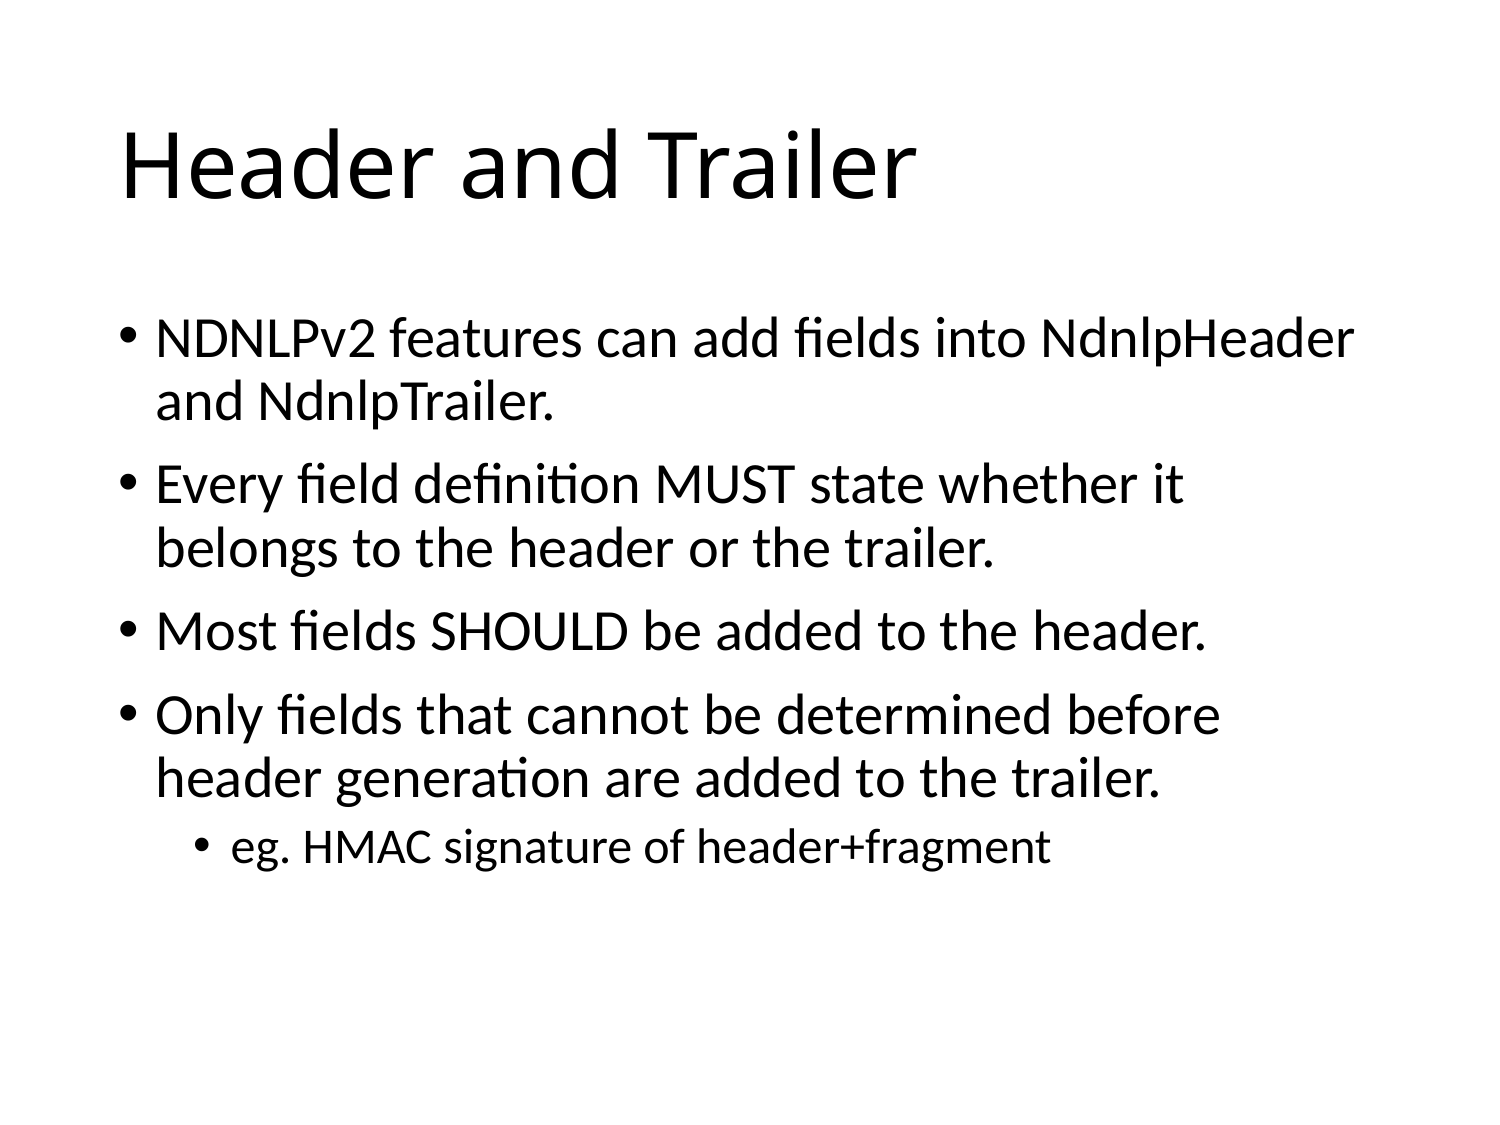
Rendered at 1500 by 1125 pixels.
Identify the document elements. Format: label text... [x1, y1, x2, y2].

list NDNLPv2 features can add fields into NdnlpHeader and NdnlpTrailer. Every field definition MUST state whether it belongs to the header or the trailer. Most fields SHOULD be added to the header. Only fields that cannot be determined before header generation are added to the trailer. eg. HMAC signature of header+fragment [103, 299, 1397, 1014]
title Header and Trailer [103, 59, 1397, 278]
